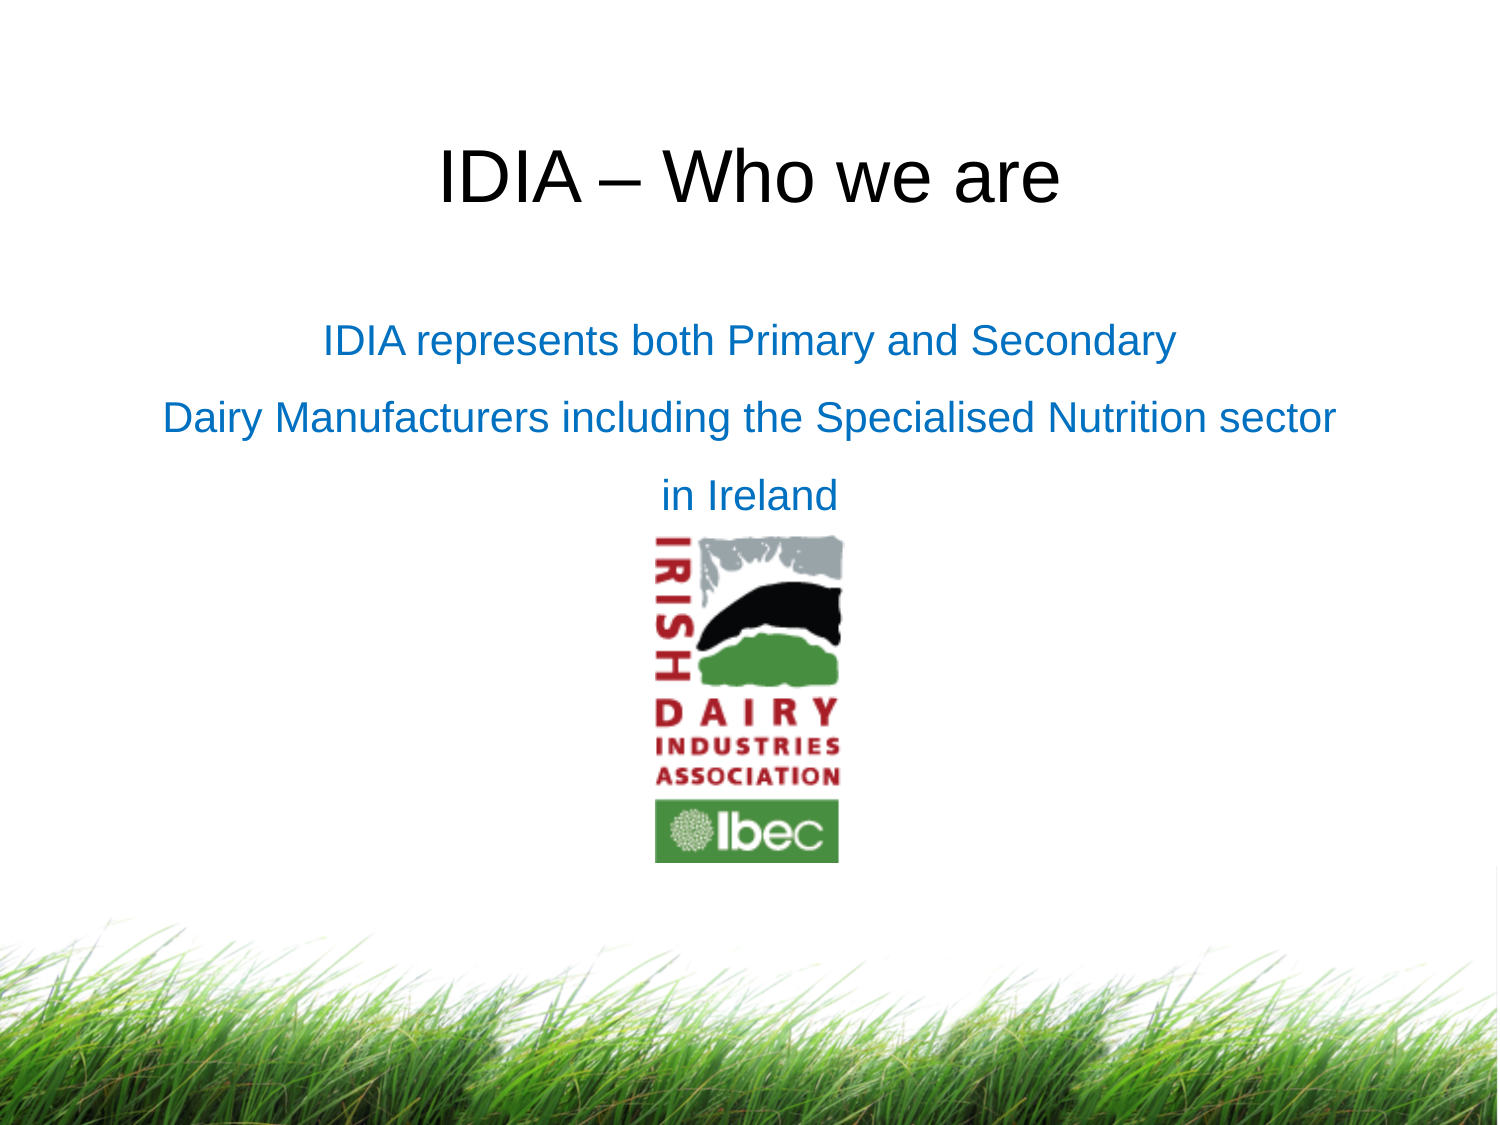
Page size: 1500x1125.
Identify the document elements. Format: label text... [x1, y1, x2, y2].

list IDIA represents both Primary and Secondary Dairy Manufacturers including the Specialised Nutrition sector in Ireland [0, 278, 1500, 527]
title IDIA – Who we are [0, 101, 1500, 244]
picture [655, 535, 845, 864]
picture [0, 866, 1500, 1125]
